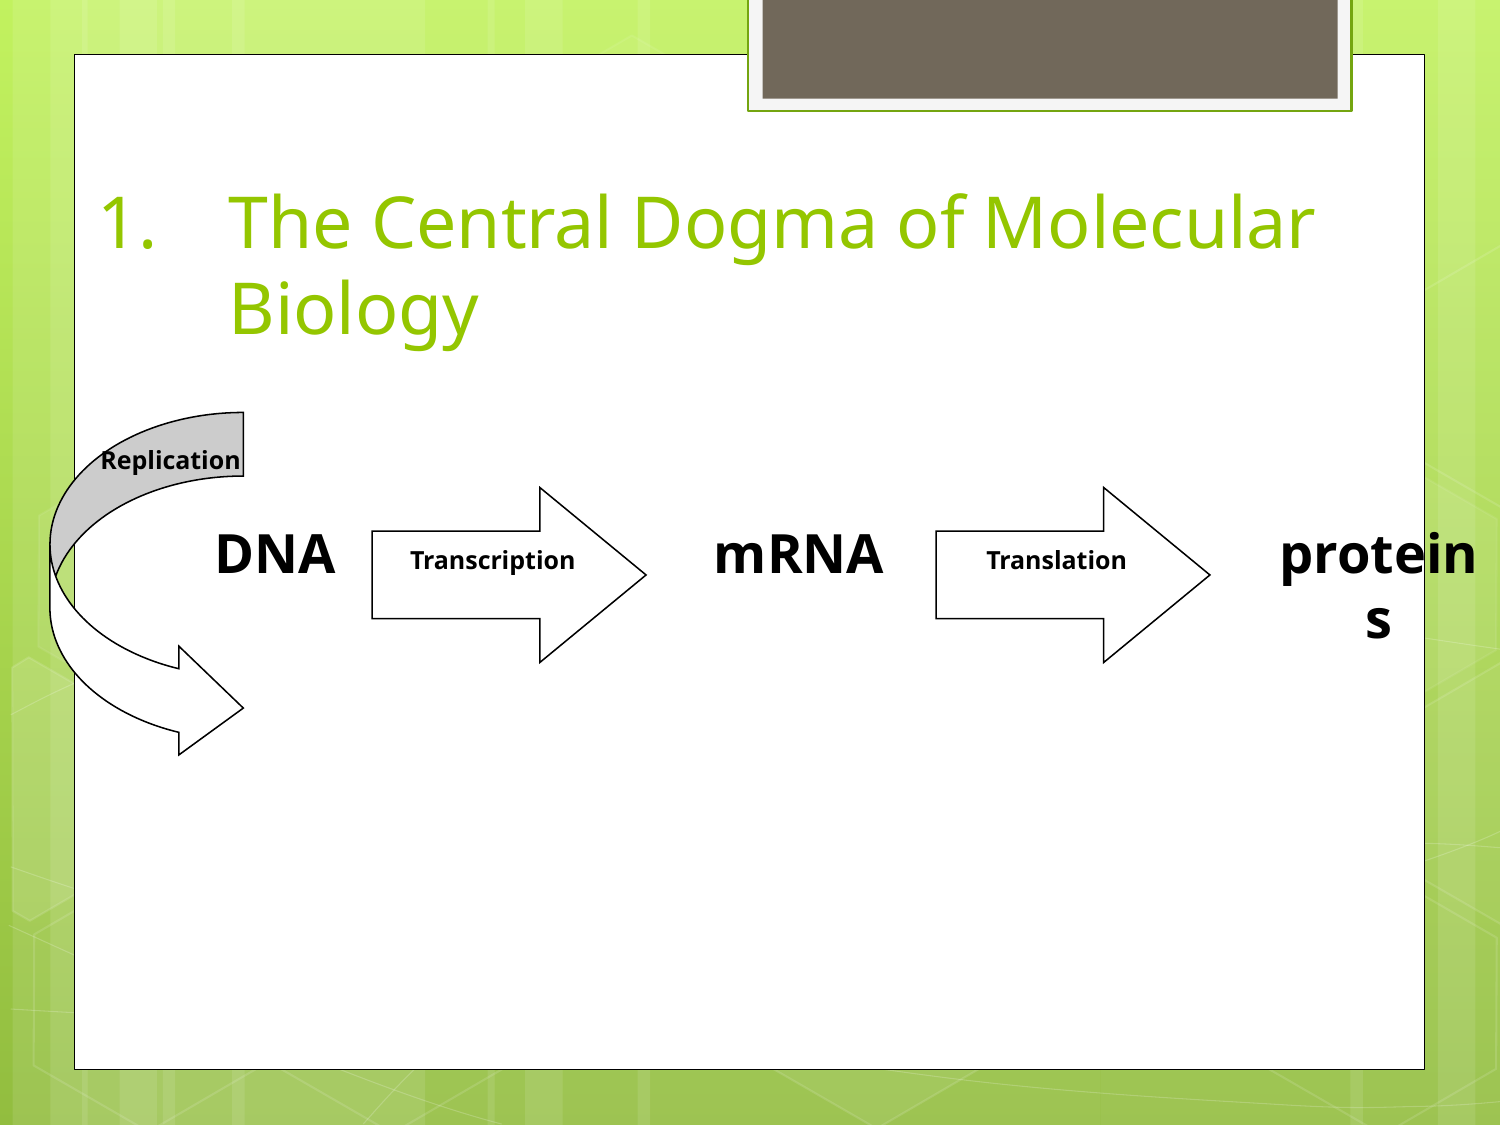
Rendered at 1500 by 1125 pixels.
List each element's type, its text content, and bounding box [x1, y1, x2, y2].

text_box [49, 412, 1500, 763]
title The Central Dogma of Molecular Biology [82, 168, 1425, 357]
